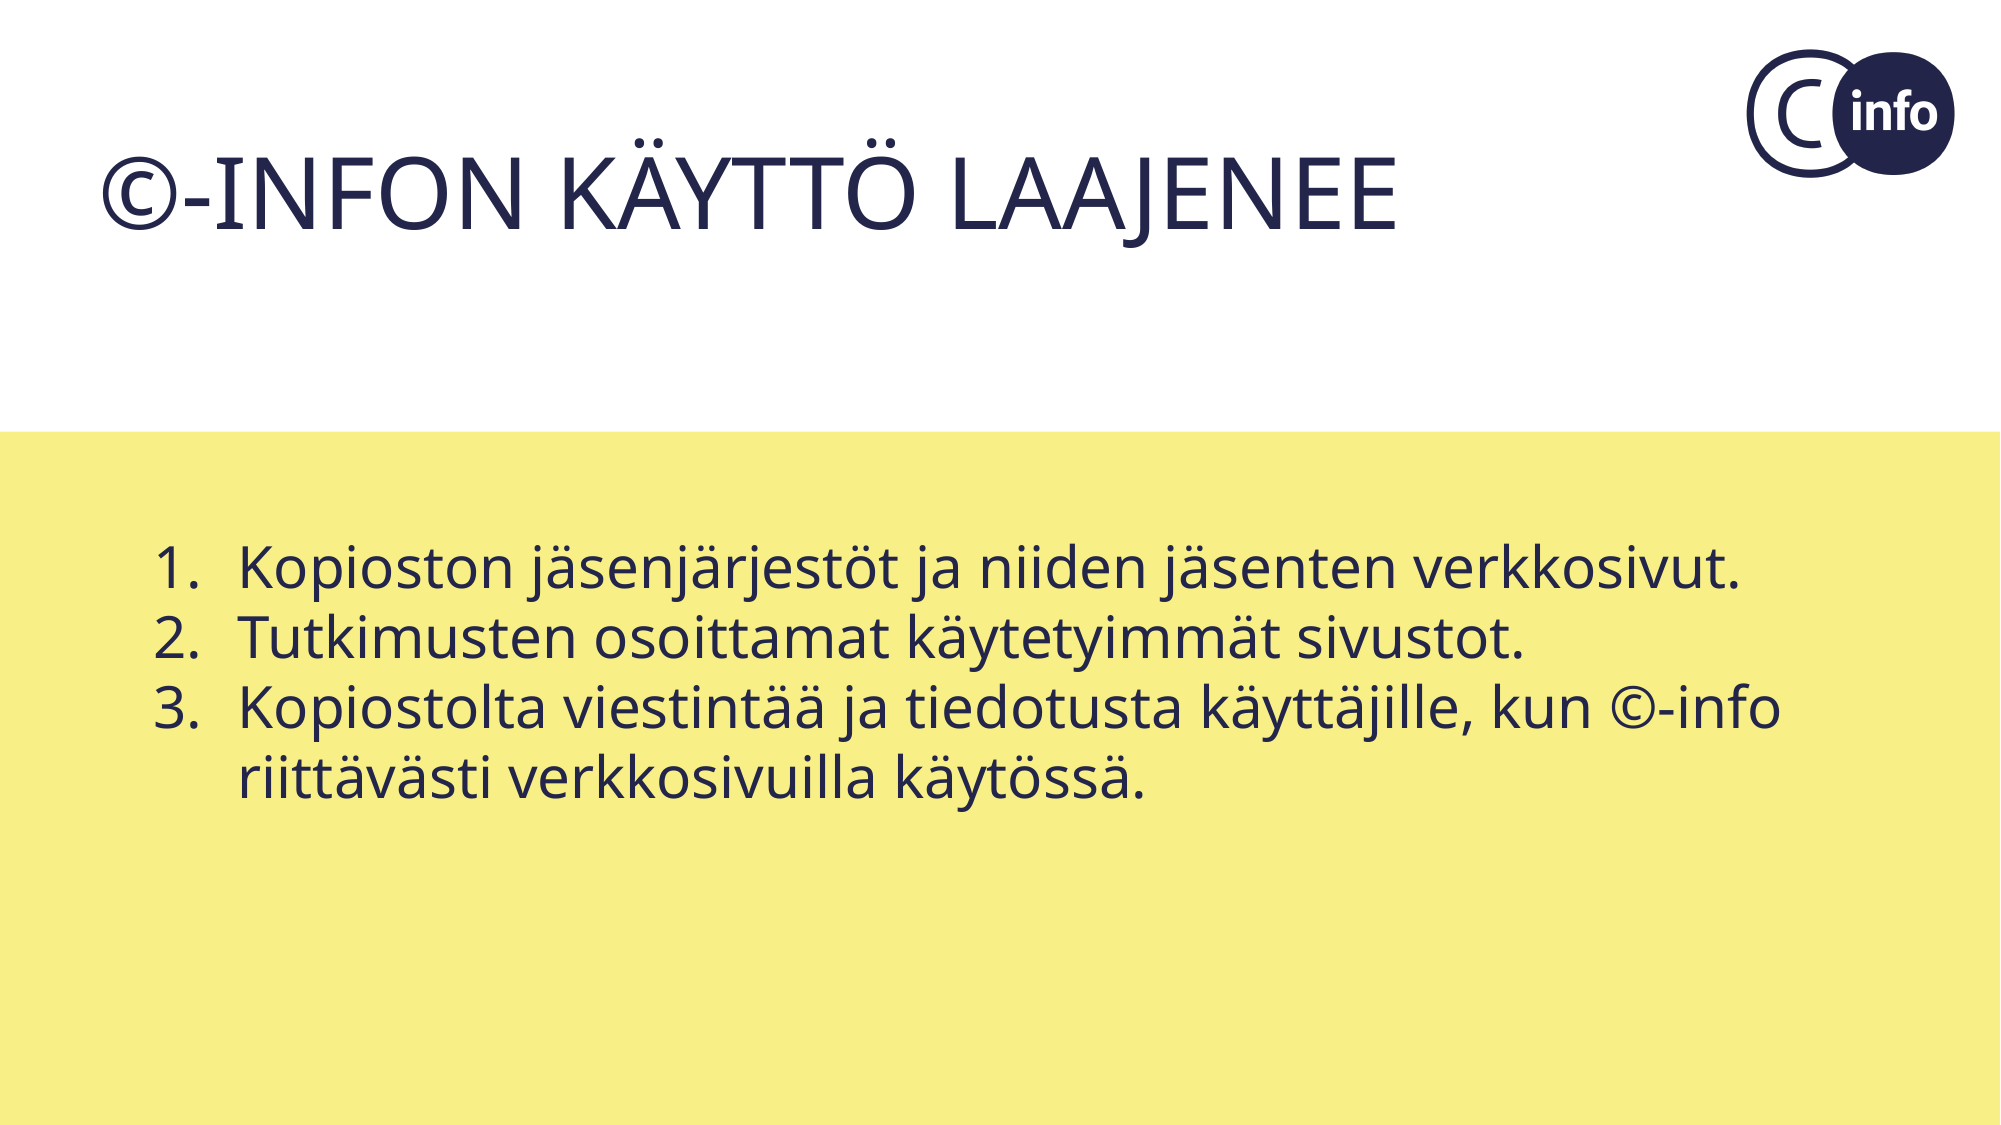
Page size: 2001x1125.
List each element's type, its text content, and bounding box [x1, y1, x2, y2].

text_box ©-INFON KÄYTTÖ LAAJENEE [83, 122, 1418, 258]
text_box Kopioston jäsenjärjestöt ja niiden jäsenten verkkosivut. Tutkimusten osoittamat käytetyimmät sivustot. Kopiostolta viestintää ja tiedotusta käyttäjille, kun ©-info riittävästi verkkosivuilla käytössä. [138, 522, 1921, 818]
